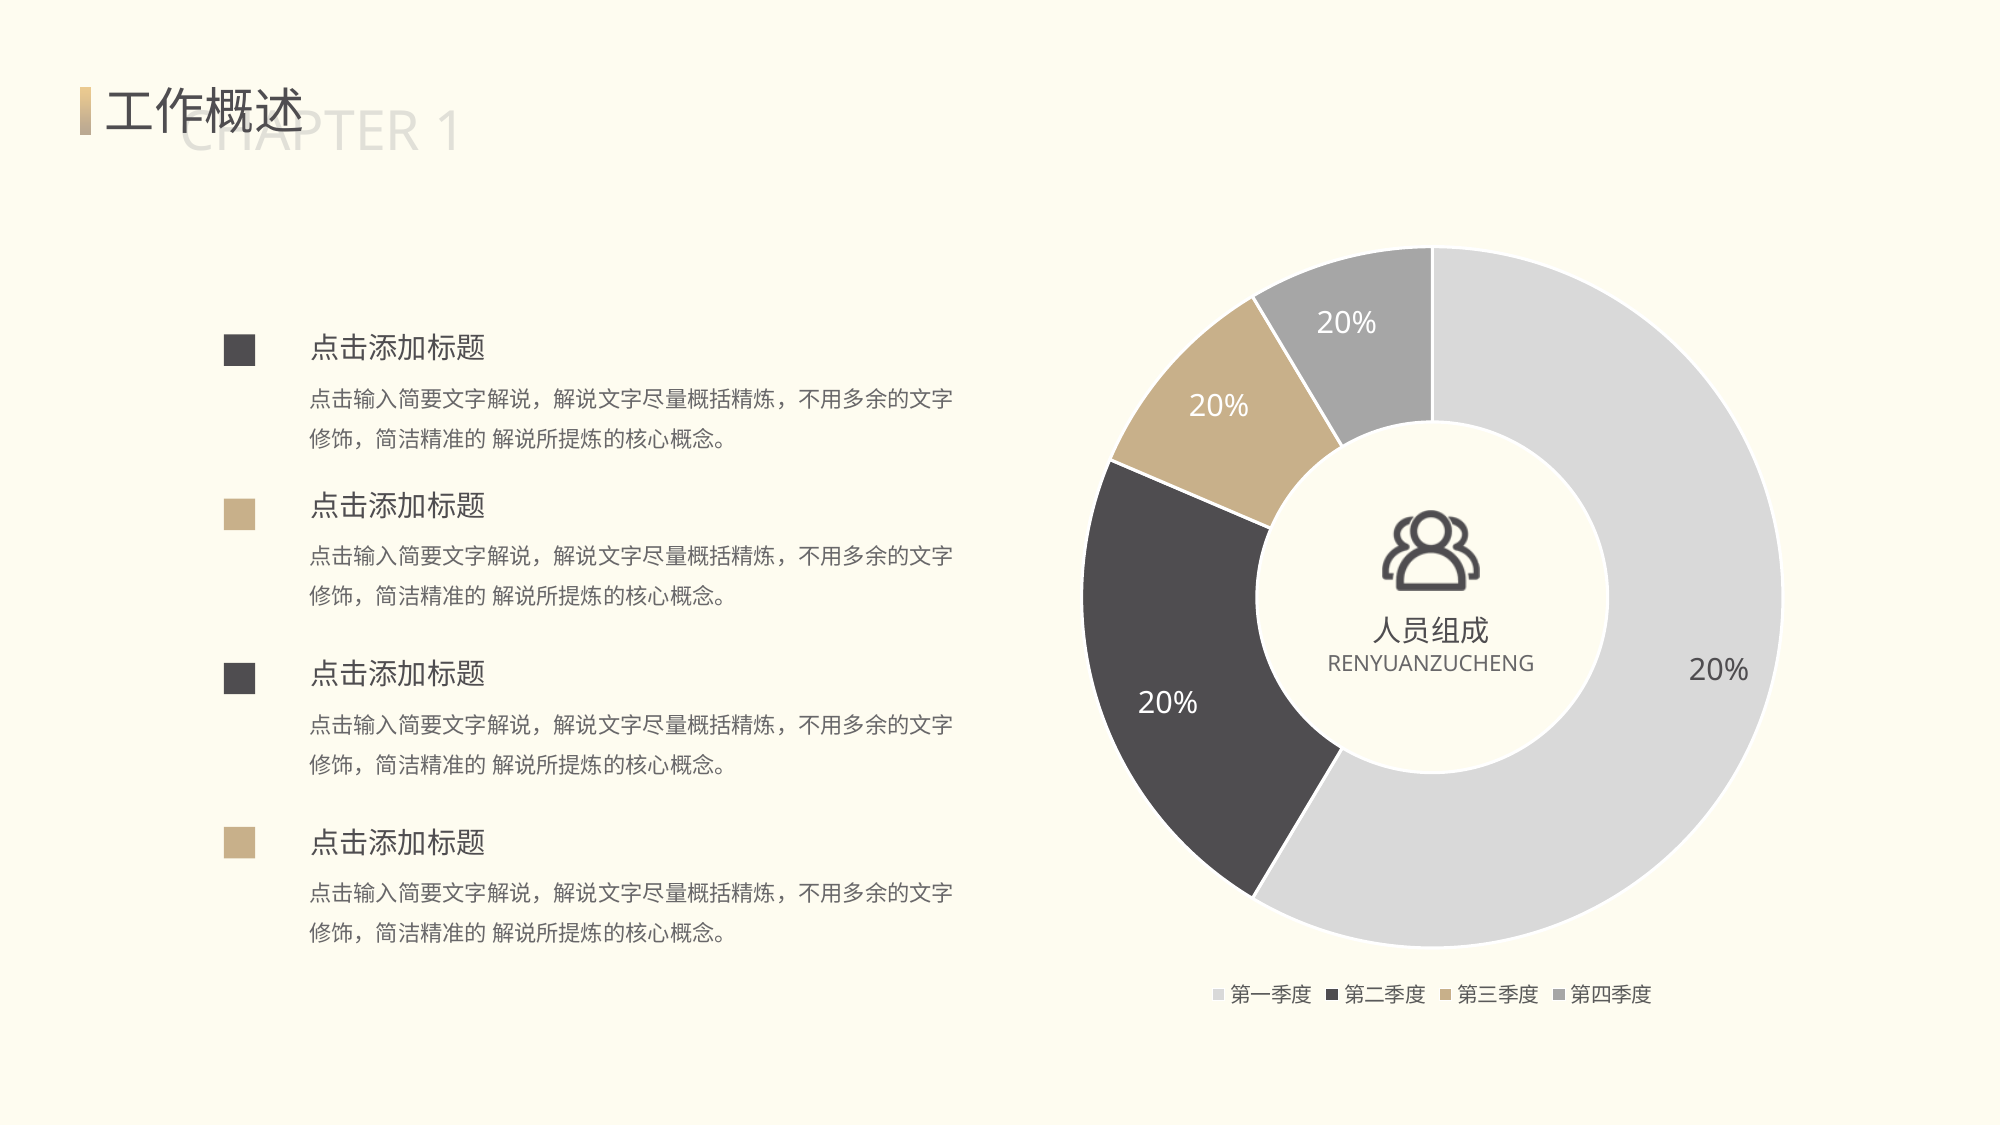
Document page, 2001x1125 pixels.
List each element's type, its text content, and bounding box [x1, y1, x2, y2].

text_box 点击添加标题 [295, 816, 501, 858]
text_box [222, 661, 257, 696]
text_box 点击添加标题 [295, 648, 501, 690]
chart [1062, 230, 1802, 1015]
text_box 点击添加标题 [295, 322, 501, 364]
text_box [222, 825, 257, 860]
text_box [222, 332, 257, 368]
text_box [222, 497, 257, 532]
text_box 点击输入简要文字解说，解说文字尽量概括精炼，不用多余的文字修饰，简洁精准的 解说所提炼的核心概念。 [294, 364, 985, 459]
text_box 工作概述 [89, 72, 320, 147]
text_box 点击输入简要文字解说，解说文字尽量概括精炼，不用多余的文字修饰，简洁精准的 解说所提炼的核心概念。 [294, 521, 985, 617]
text_box 点击输入简要文字解说，解说文字尽量概括精炼，不用多余的文字修饰，简洁精准的 解说所提炼的核心概念。 [294, 690, 985, 785]
text_box 点击添加标题 [295, 479, 501, 521]
text_box 点击输入简要文字解说，解说文字尽量概括精炼，不用多余的文字修饰，简洁精准的 解说所提炼的核心概念。 [294, 858, 985, 954]
picture [80, 87, 91, 136]
text_box CHAPTER 1 [164, 87, 482, 170]
picture [1382, 509, 1480, 591]
